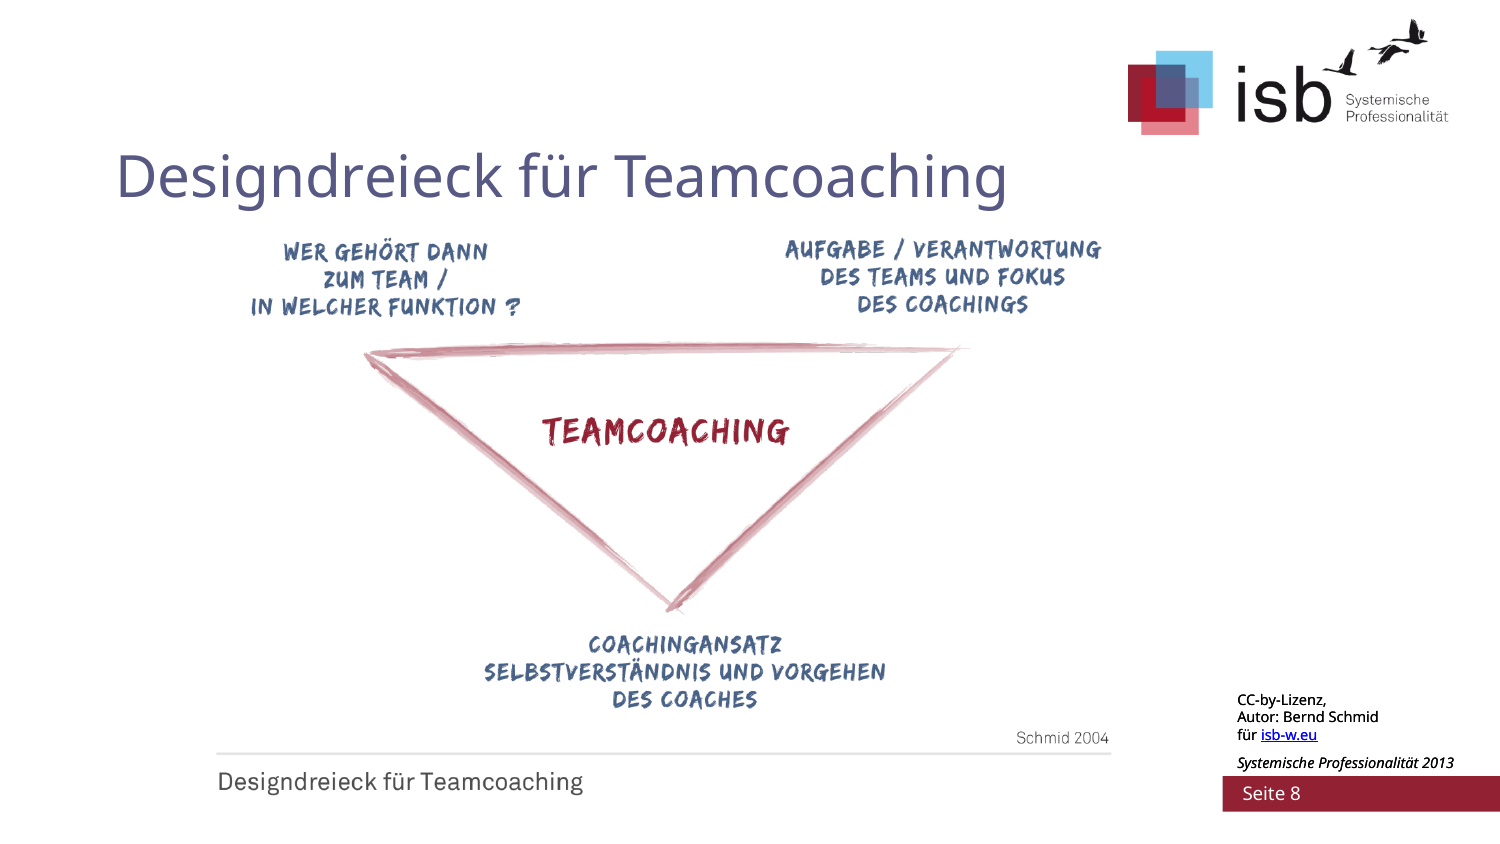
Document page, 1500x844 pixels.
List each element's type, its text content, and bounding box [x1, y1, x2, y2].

picture [1128, 14, 1461, 139]
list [191, 185, 1131, 812]
title Designdreieck für Teamcoaching [100, 67, 1223, 281]
text_box CC-by-Lizenz, Autor: Bernd Schmid für isb-w.eu Systemische Professionalität 2013 [1222, 543, 1500, 844]
